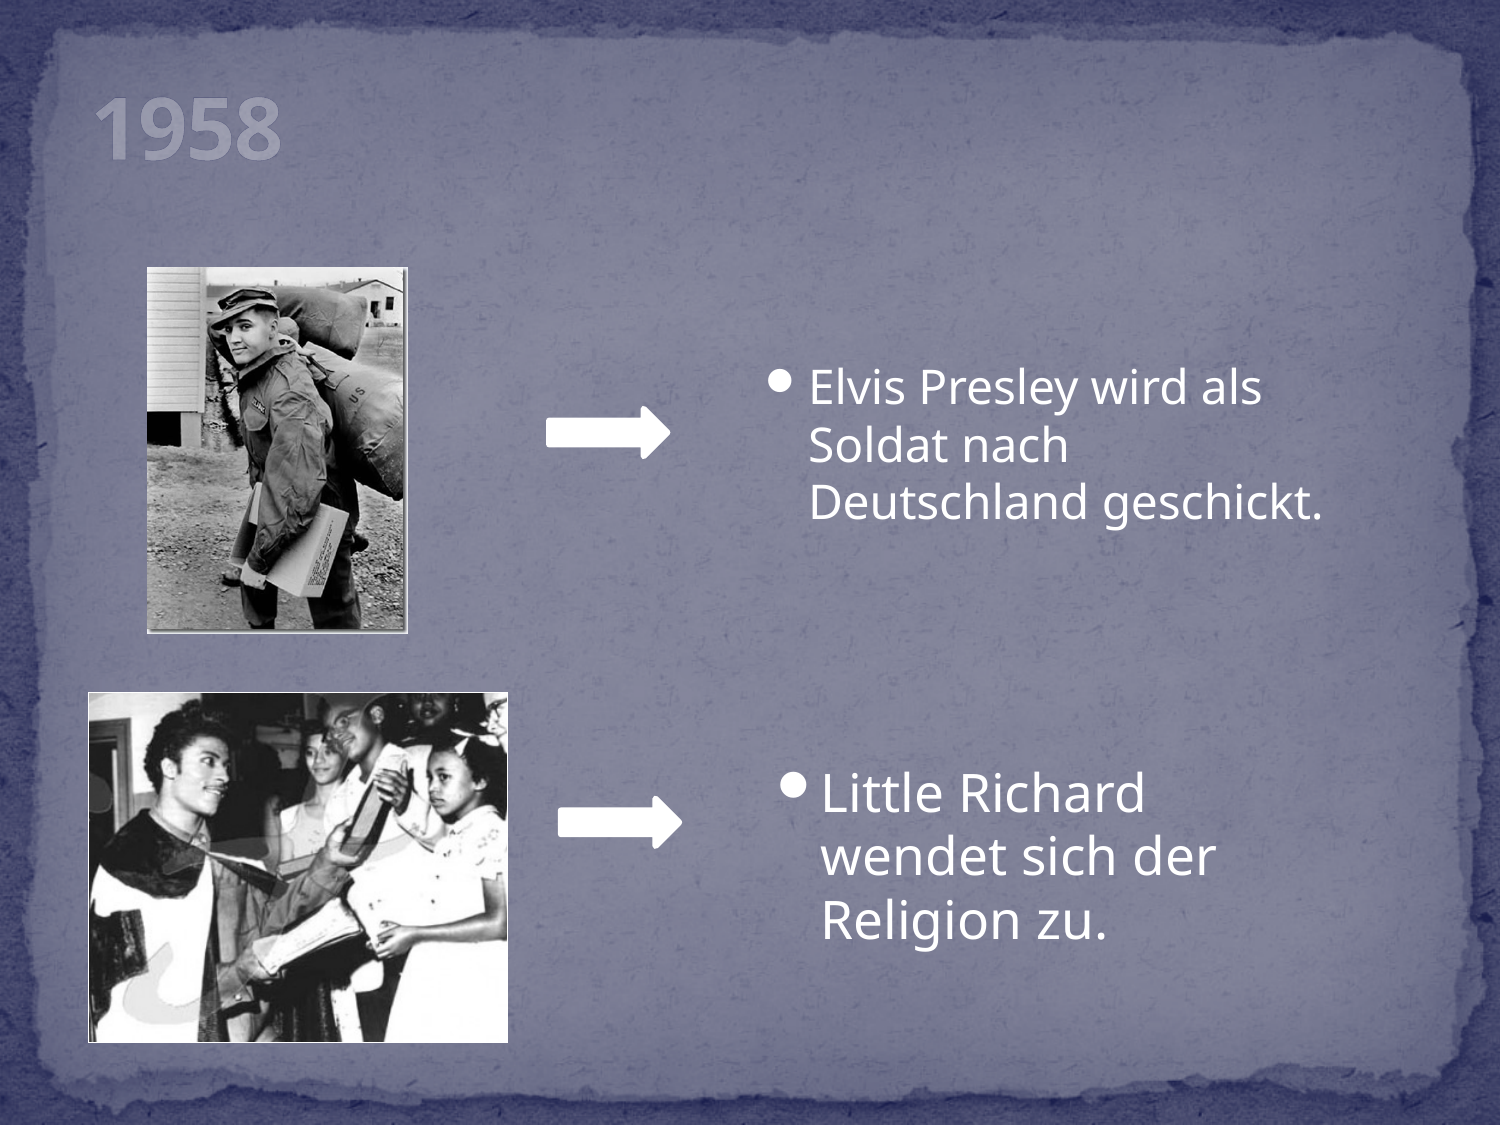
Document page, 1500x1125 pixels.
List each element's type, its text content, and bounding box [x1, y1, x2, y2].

title 1958 [74, 24, 1425, 225]
picture [89, 693, 507, 1042]
list Little Richard wendet sich der Religion zu. [761, 751, 1355, 958]
picture [147, 267, 408, 634]
text_box [546, 406, 671, 460]
list Elvis Presley wird als Soldat nach Deutschland geschickt. [750, 349, 1343, 557]
text_box [557, 795, 683, 849]
